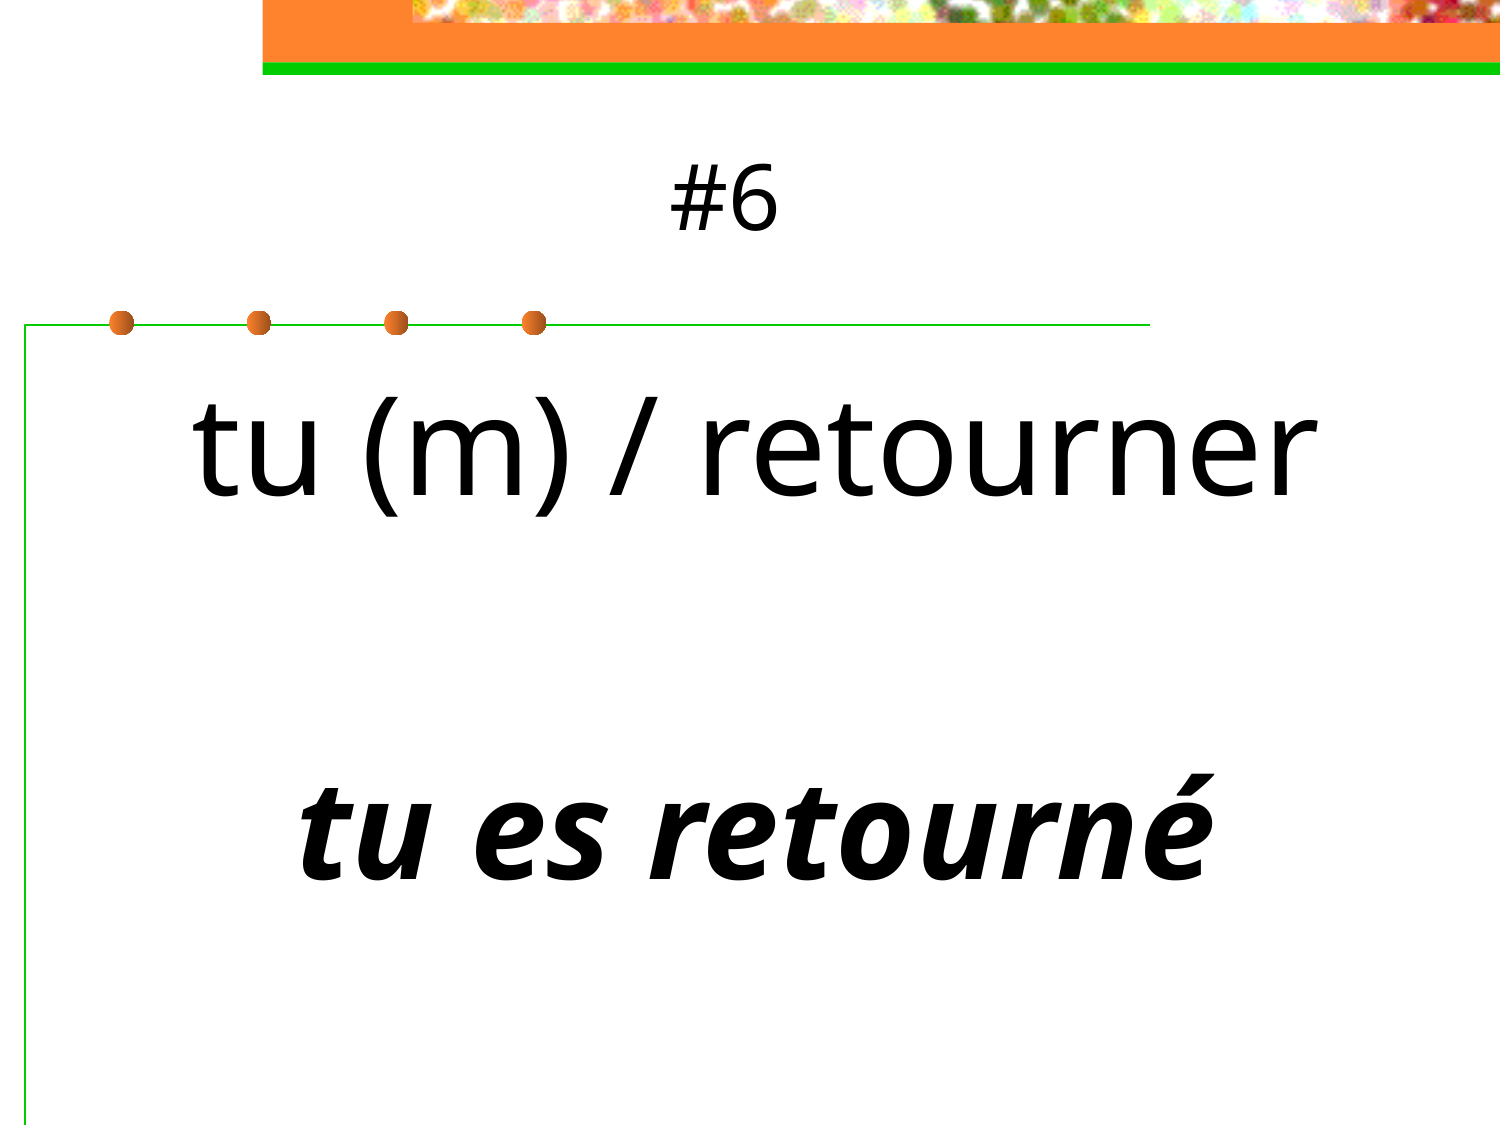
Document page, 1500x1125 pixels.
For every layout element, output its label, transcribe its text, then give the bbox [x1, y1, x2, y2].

title #6 [87, 99, 1363, 288]
list tu (m) / retourner tu es retourné [50, 350, 1463, 1025]
picture [412, 0, 1500, 23]
